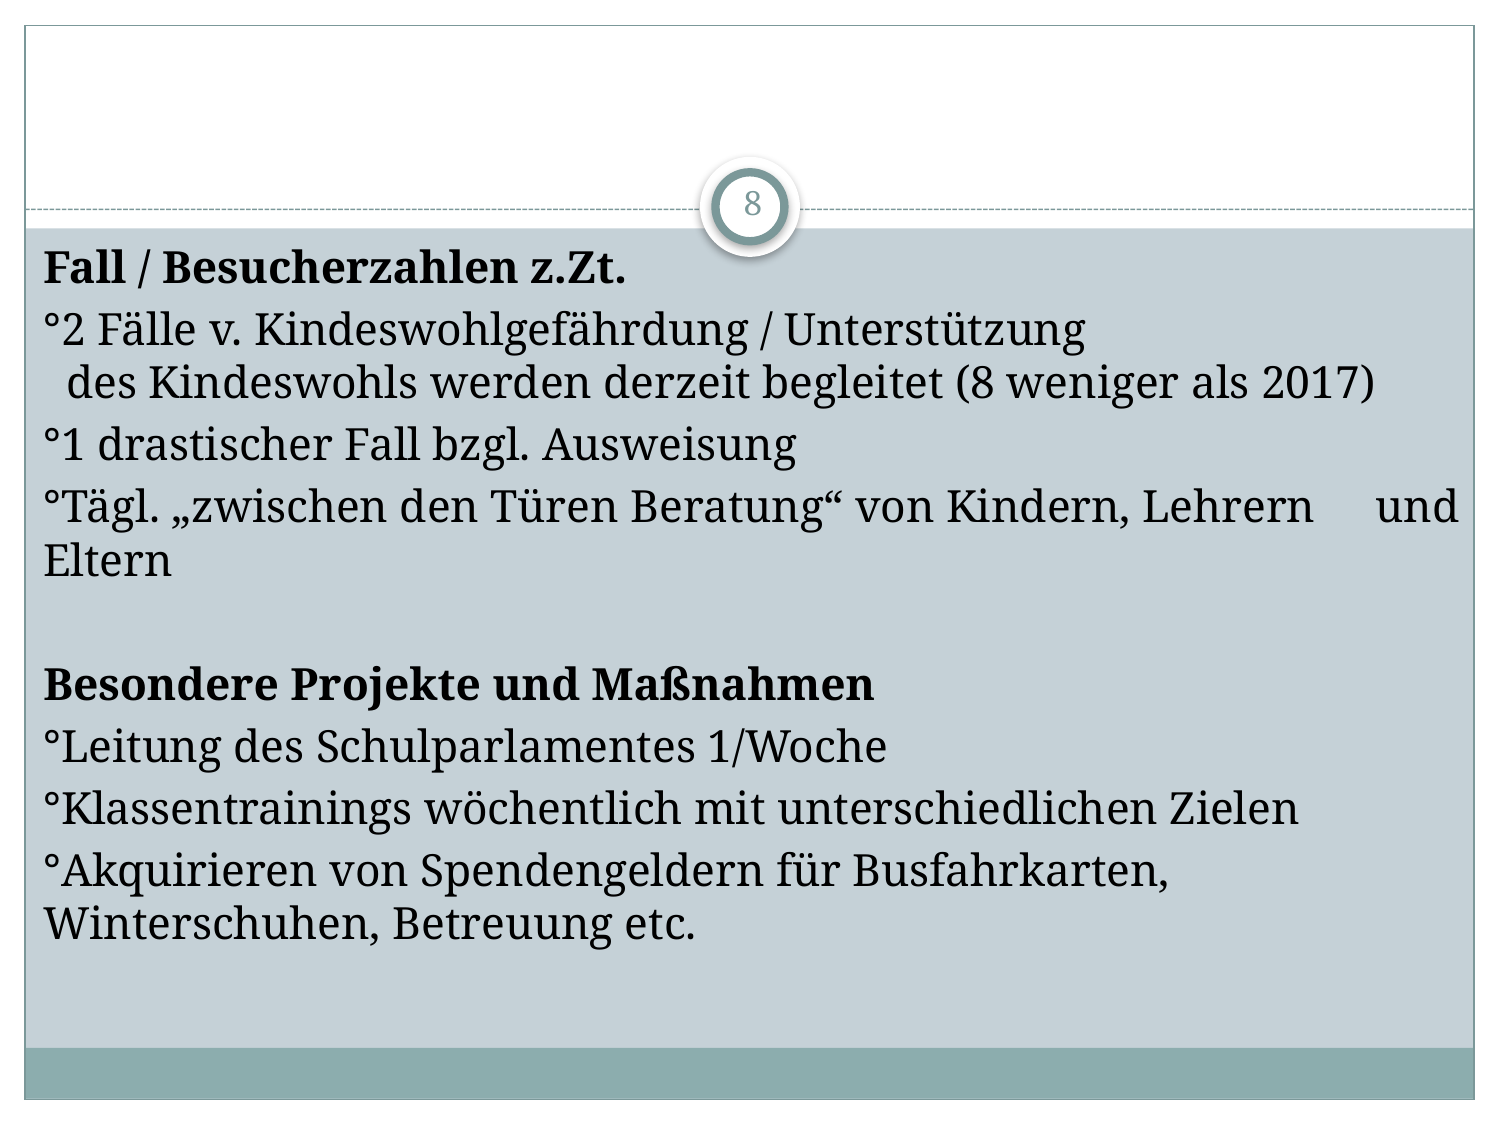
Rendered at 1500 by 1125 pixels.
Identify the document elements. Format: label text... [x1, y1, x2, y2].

slide_number 8 [715, 168, 791, 231]
list Fall / Besucherzahlen z.Zt. °2 Fälle v. Kindeswohlgefährdung / Unterstützung des Kindeswohls werden derzeit begleitet (8 weniger als 2017) °1 drastischer Fall bzgl. Ausweisung °Tägl. „zwischen den Türen Beratung“ von Kindern, Lehrern und Eltern Besondere Projekte und Maßnahmen °Leitung des Schulparlamentes 1/Woche °Klassentrainings wöchentlich mit unterschiedlichen Zielen °Akquirieren von Spendengeldern für Busfahrkarten, Winterschuhen, Betreuung etc. [17, 231, 1483, 1052]
